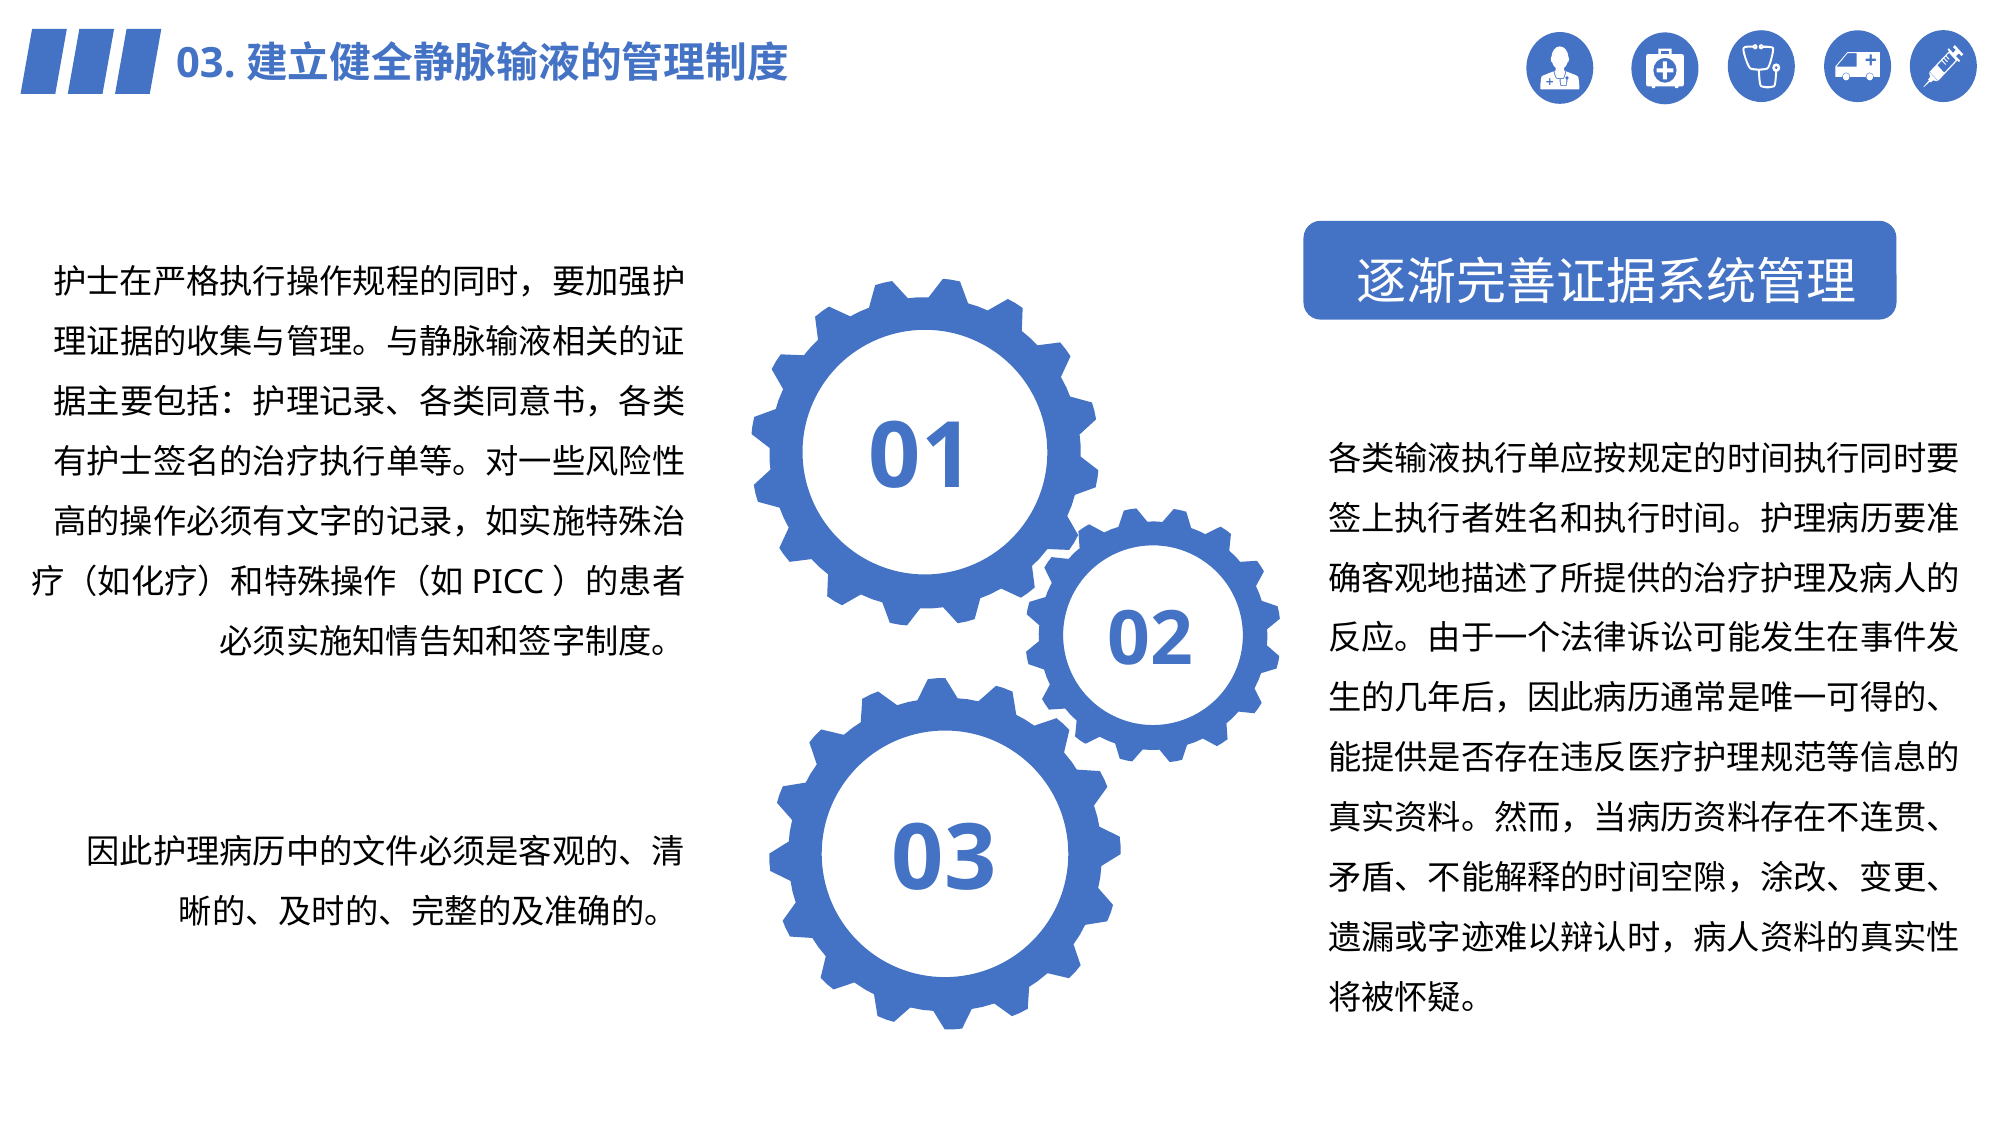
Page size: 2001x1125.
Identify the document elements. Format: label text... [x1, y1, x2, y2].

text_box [20, 28, 864, 94]
text_box 因此护理病历中的文件必须是客观的、清晰的、及时的、完整的及准确的。 [52, 810, 686, 952]
text_box 护士在严格执行操作规程的同时，要加强护理证据的收集与管理。与静脉输液相关的证据主要包括：护理记录、各类同意书，各类有护士签名的治疗执行单等。对一些风险性高的操作必须有文字的记录，如实施特殊治疗（如化疗）和特殊操作（如PICC）的患者必须实施知情告知和签字制度。 [0, 240, 686, 662]
text_box [1026, 508, 1280, 762]
text_box [751, 278, 1099, 626]
text_box 各类输液执行单应按规定的时间执行同时要签上执行者姓名和执行时间。护理病历要准确客观地描述了所提供的治疗护理及病人的反应。由于一个法律诉讼可能发生在事件发生的几年后，因此病历通常是唯一可得的、能提供是否存在违反医疗护理规范等信息的真实资料。然而，当病历资料存在不连贯、矛盾、不能解释的时间空隙，涂改、变更、遗漏或字迹难以辩认时，病人资料的真实性将被怀疑。 [1304, 416, 1966, 1024]
text_box [769, 678, 1121, 1030]
text_box 02 [1092, 582, 1209, 687]
text_box 01 [854, 388, 989, 513]
text_box 03 [877, 790, 1021, 916]
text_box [1304, 212, 1896, 319]
